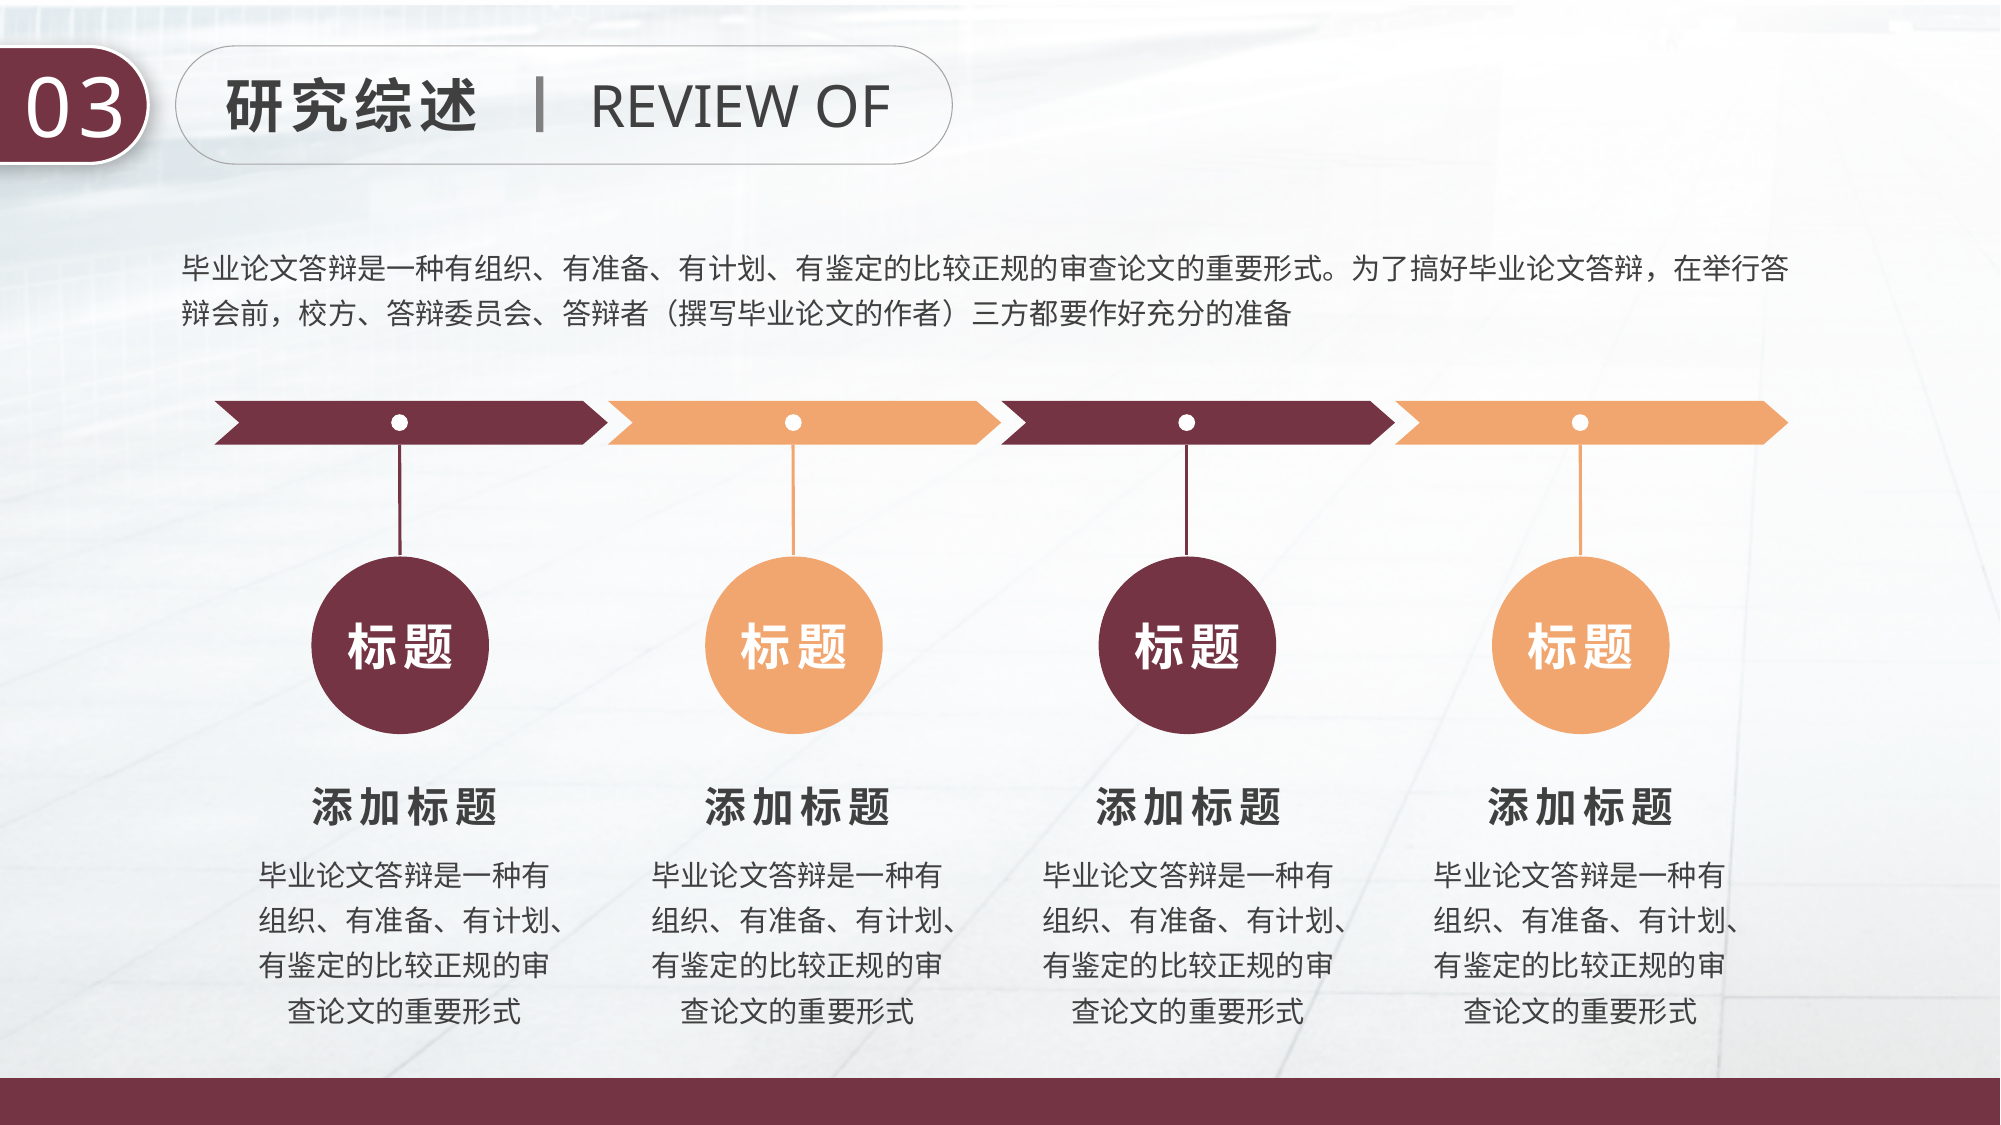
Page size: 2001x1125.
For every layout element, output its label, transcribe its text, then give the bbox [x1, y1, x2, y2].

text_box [1418, 773, 1743, 1038]
text_box 研究综述 [210, 61, 506, 147]
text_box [311, 445, 489, 734]
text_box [0, 46, 149, 164]
text_box [174, 44, 954, 166]
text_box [1026, 773, 1351, 1038]
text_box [1491, 445, 1670, 734]
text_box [242, 773, 567, 1038]
text_box 毕业论文答辩是一种有组织、有准备、有计划、有鉴定的比较正规的审查论文的重要形式。为了搞好毕业论文答辩，在举行答辩会前，校方、答辩委员会、答辩者（撰写毕业论文的作者）三方都要作好充分的准备 [167, 232, 1833, 338]
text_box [705, 445, 883, 734]
text_box [535, 75, 545, 133]
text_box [214, 400, 607, 445]
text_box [635, 773, 960, 1038]
text_box REVIEW OF [574, 61, 906, 147]
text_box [1394, 400, 1789, 445]
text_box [1098, 445, 1277, 734]
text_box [1001, 400, 1394, 445]
picture [0, 0, 2001, 1125]
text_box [607, 400, 1001, 445]
text_box [0, 1077, 2000, 1125]
